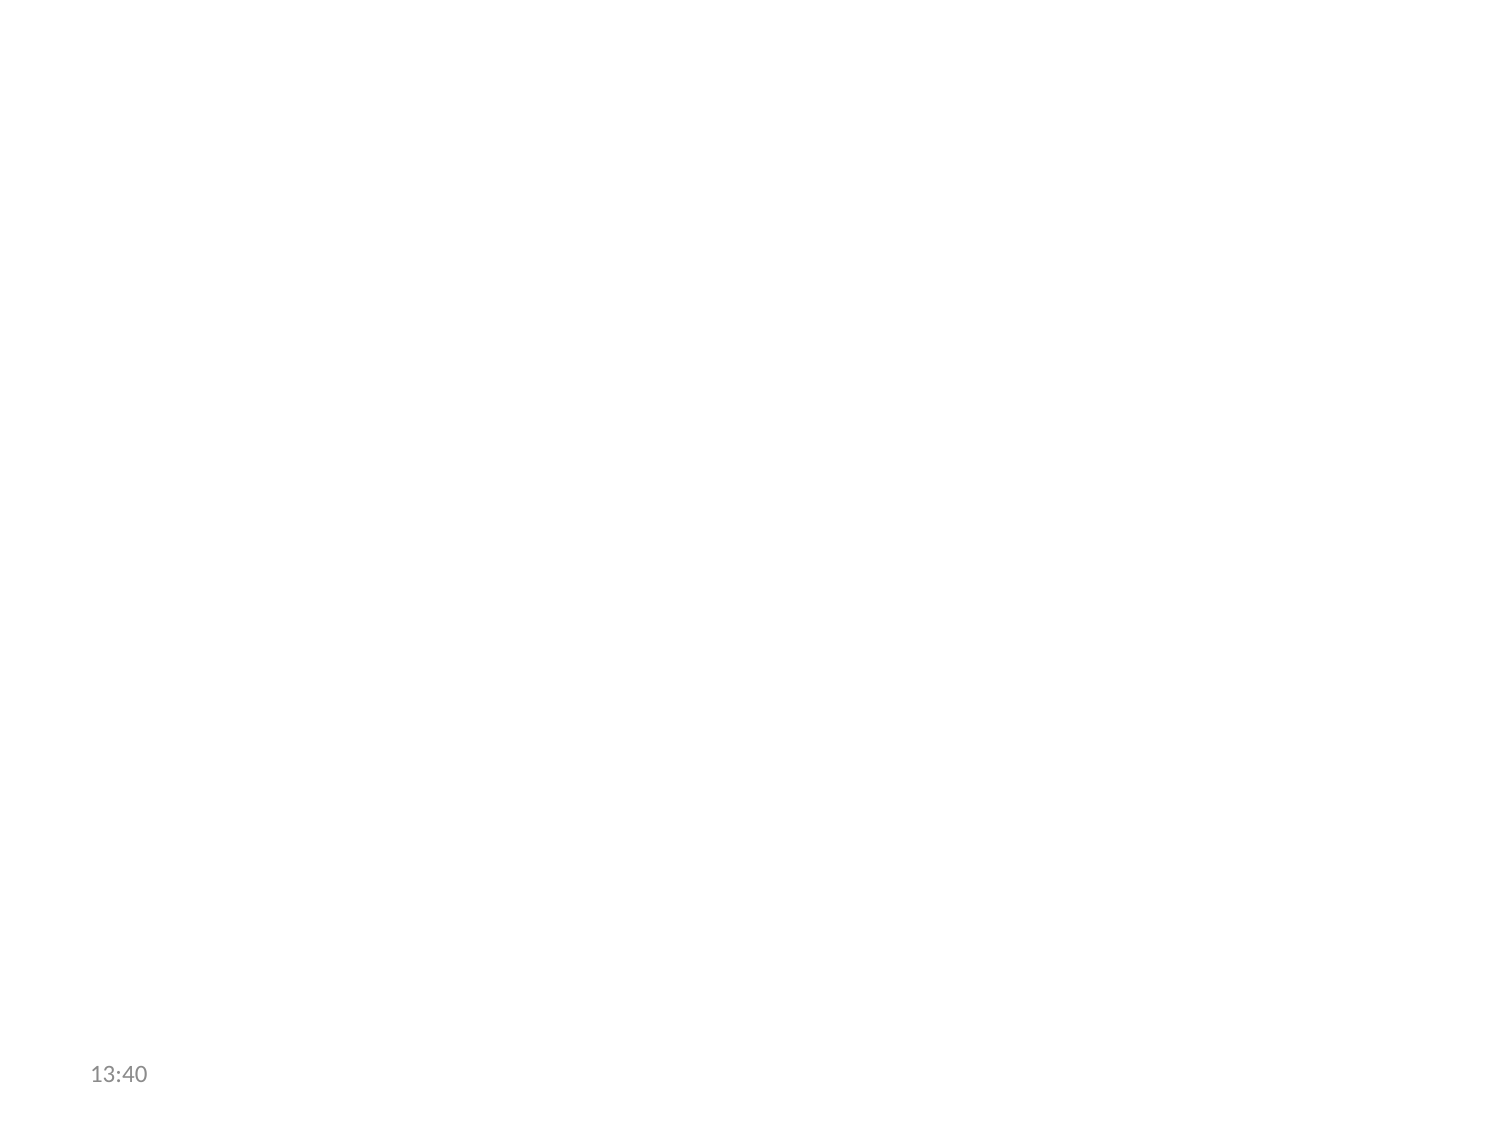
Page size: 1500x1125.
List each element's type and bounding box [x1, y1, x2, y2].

slide_number [75, 1042, 425, 1103]
